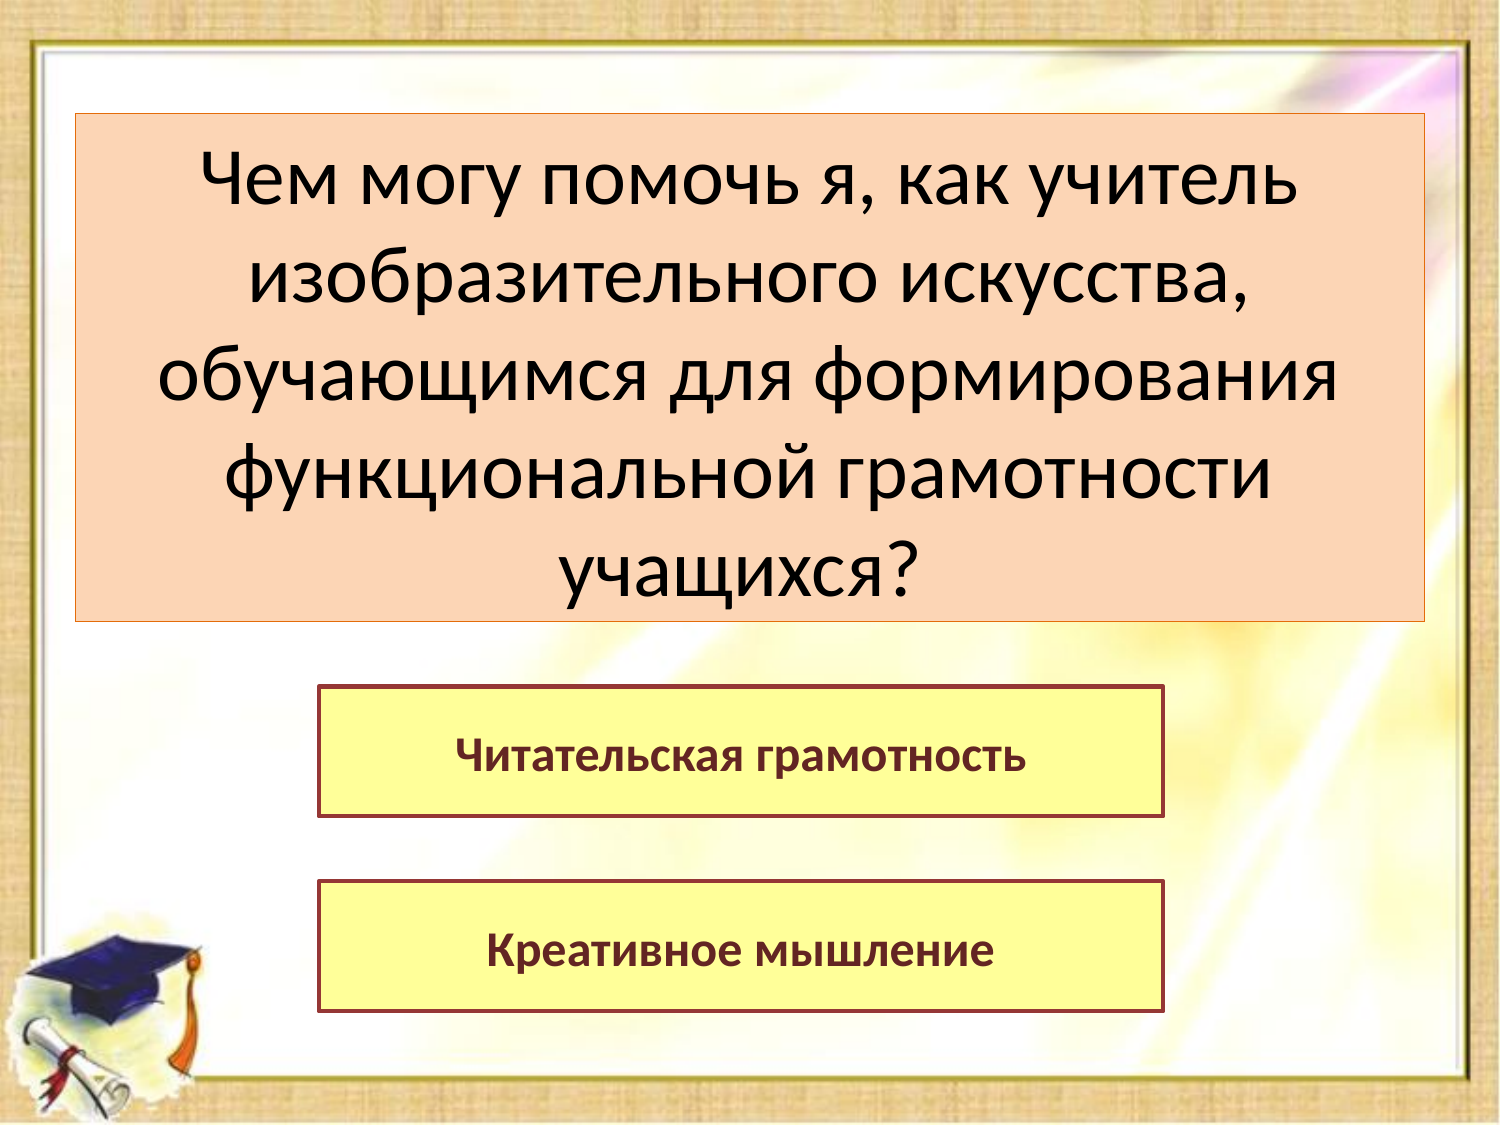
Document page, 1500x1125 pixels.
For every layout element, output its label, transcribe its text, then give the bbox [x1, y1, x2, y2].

text_box Креативное мышление [317, 879, 1165, 1013]
title Чем могу помочь я, как учитель изобразительного искусства, обучающимся для формирования функциональной грамотности учащихся? [75, 113, 1425, 622]
picture [0, 0, 1500, 1125]
text_box Читательская грамотность [317, 684, 1165, 818]
